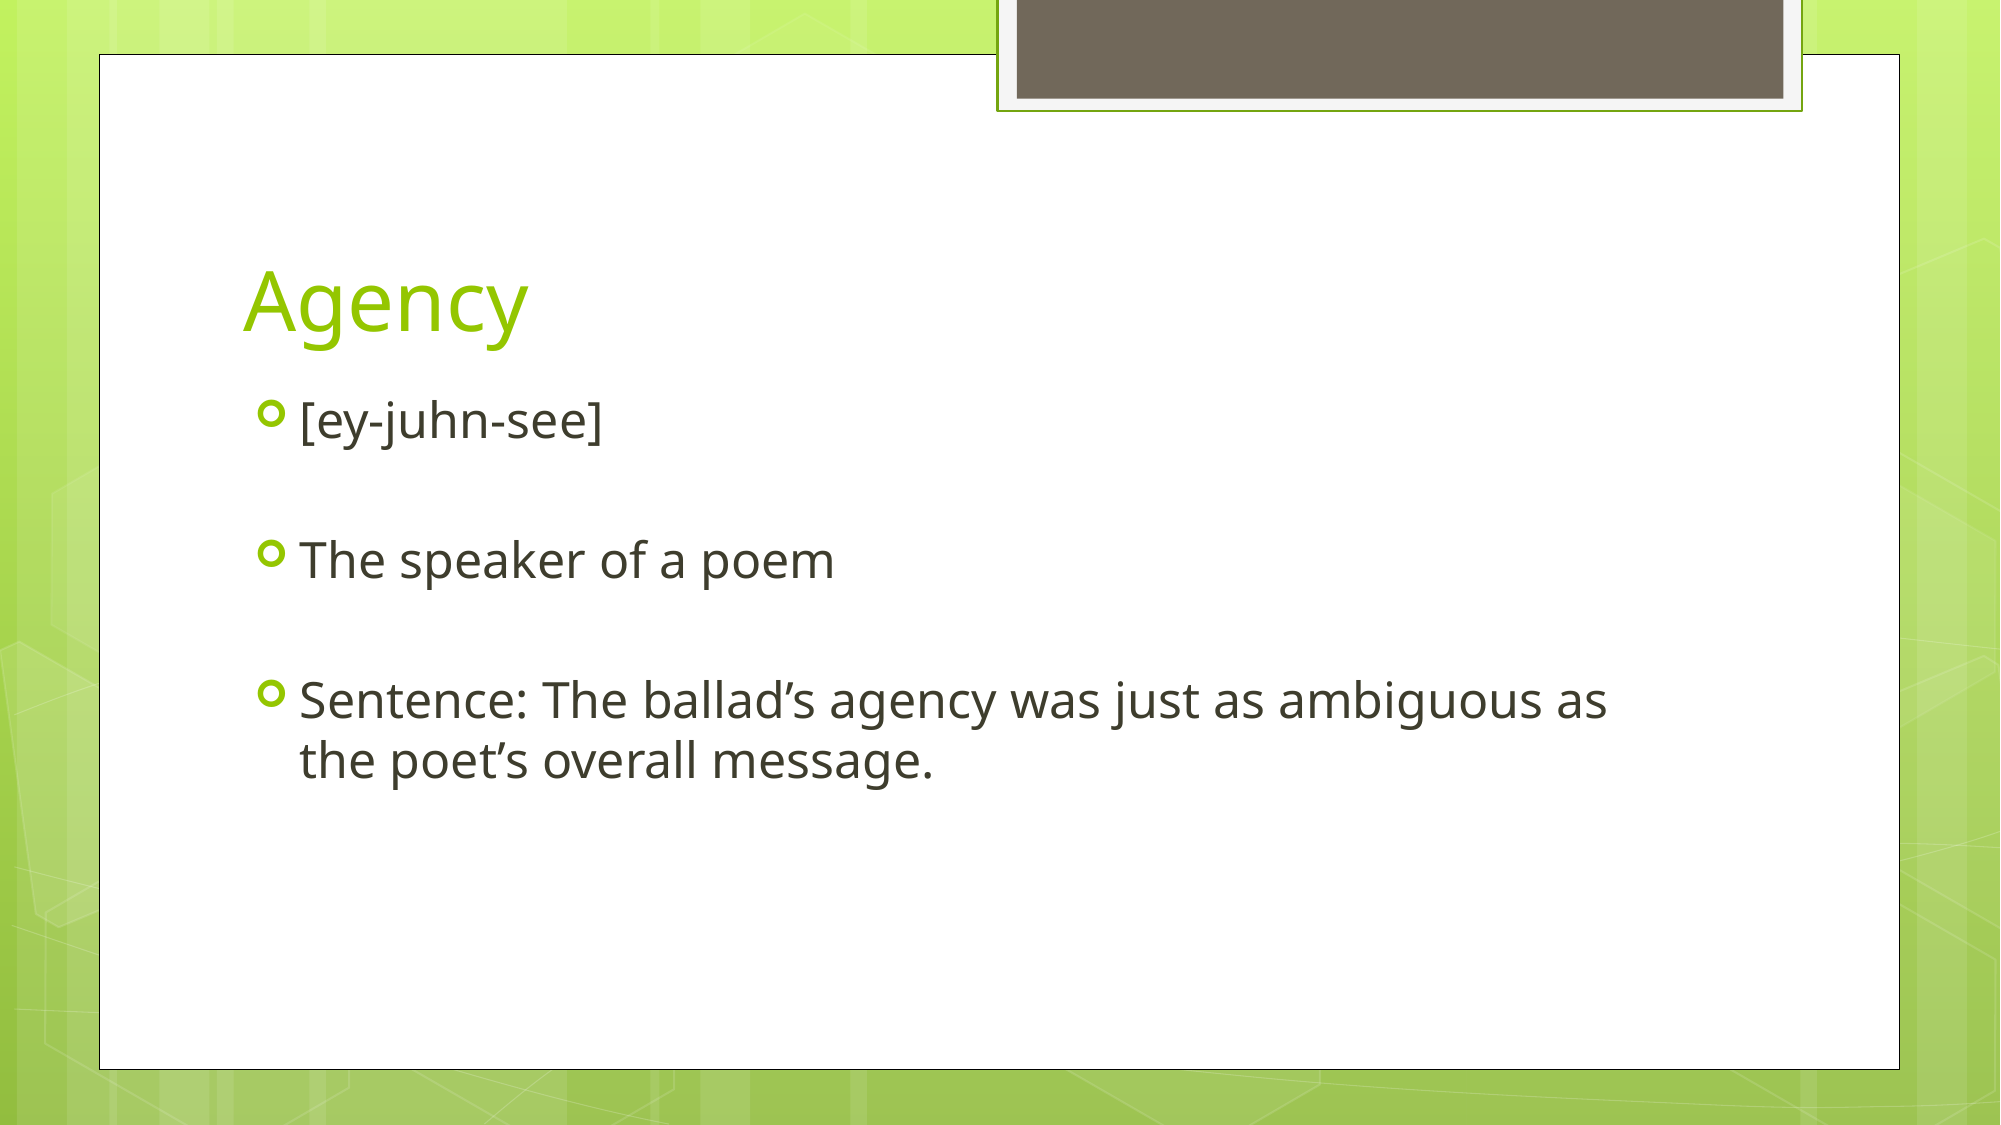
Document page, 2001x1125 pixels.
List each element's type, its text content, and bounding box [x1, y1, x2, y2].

list [ey-juhn-see] The speaker of a poem Sentence: The ballad’s agency was just as ambiguous as the poet’s overall message. [228, 381, 1711, 957]
title Agency [228, 168, 1765, 357]
